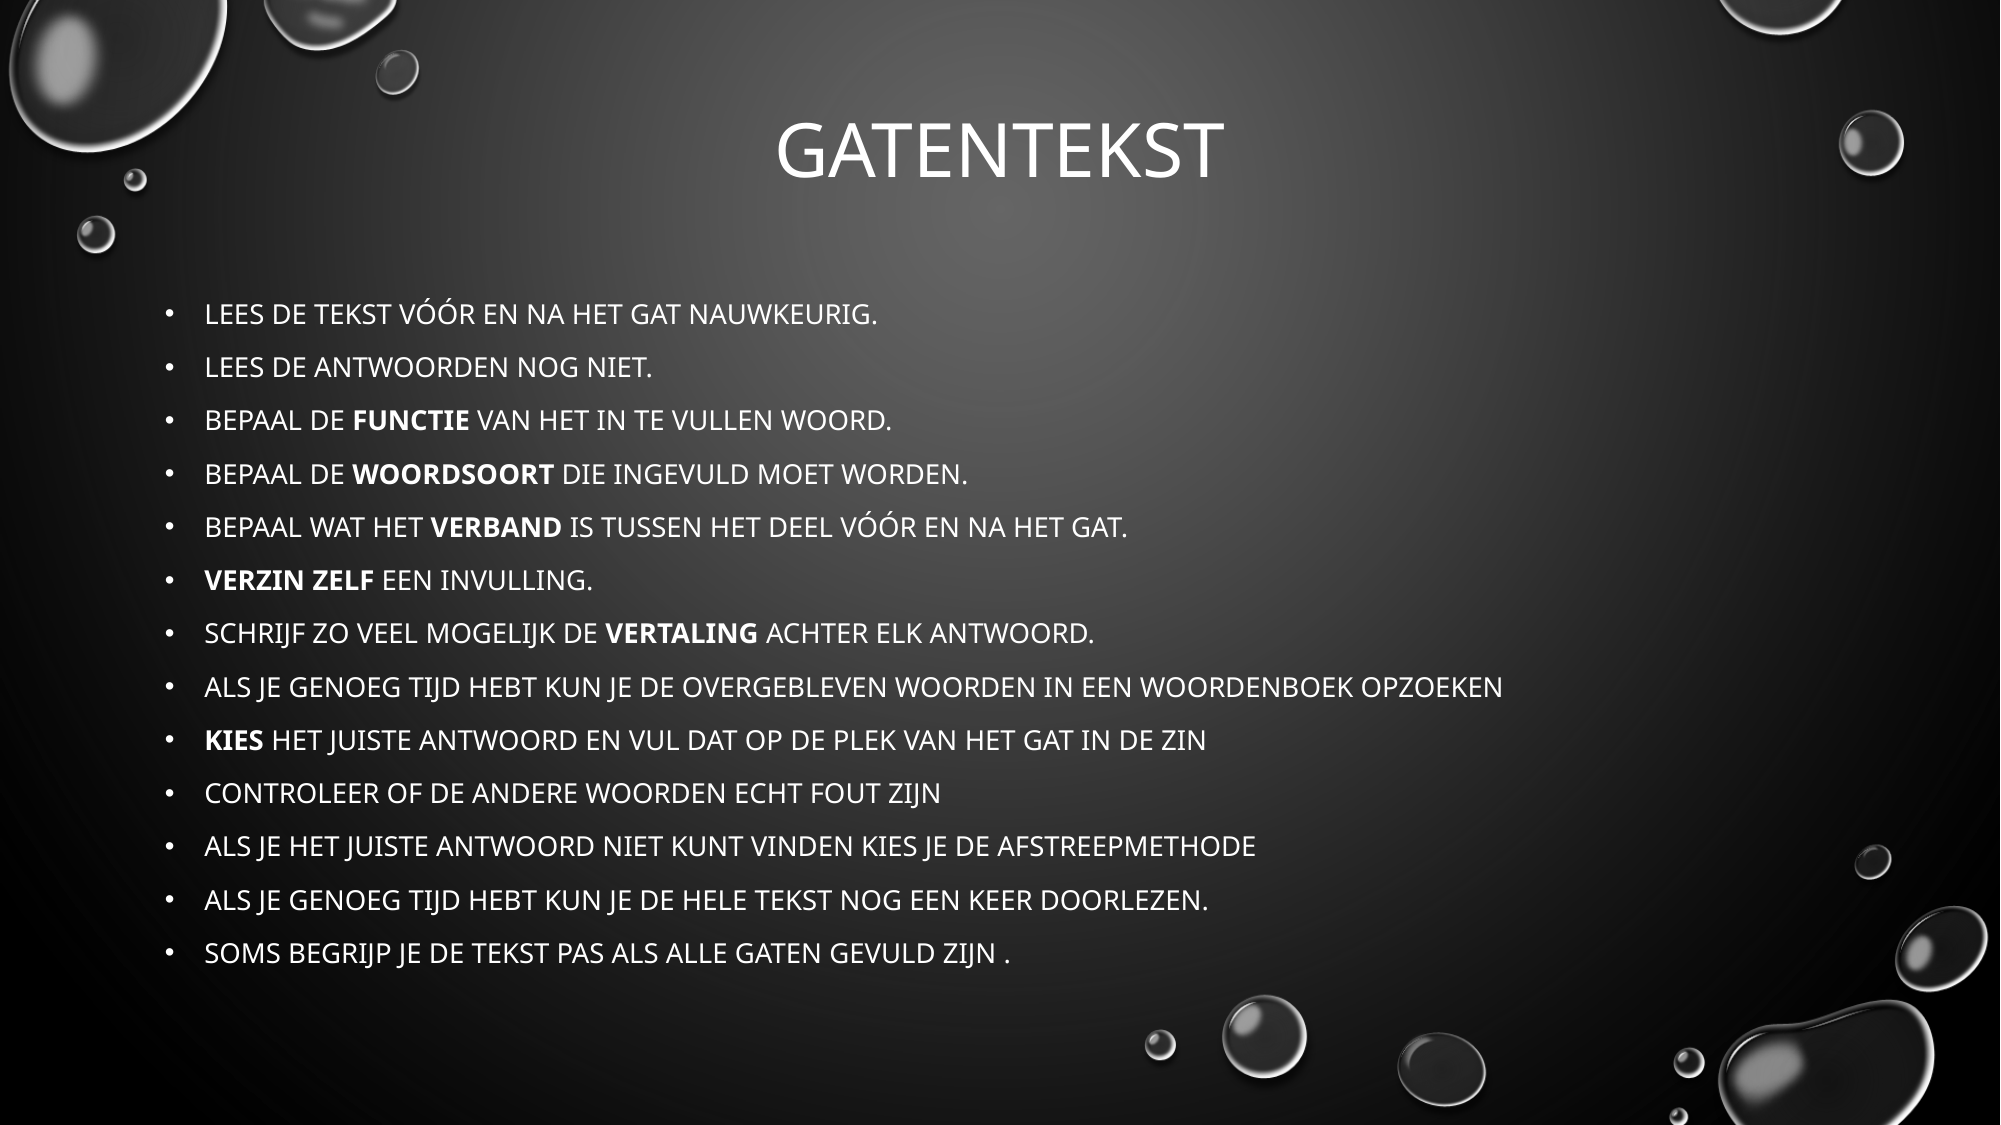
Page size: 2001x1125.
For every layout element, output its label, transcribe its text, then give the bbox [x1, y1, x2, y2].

list Lees de tekst vóór en na het gat nauwkeurig. Lees de antwoorden nog niet. Bepaal de functie van het in te vullen woord. Bepaal de woordsoort die ingevuld moet worden. Bepaal wat het verband is tussen het deel vóór en na het gat. Verzin zelf een invulling. Schrijf zo veel mogelijk de vertaling achter elk antwoord. Als je genoeg tijd hebt kun je de overgebleven woorden in een woordenboek opzoeken Kies het juiste antwoord en vul dat op de plek van het gat in de zin Controleer of de andere woorden echt fout zijn Als je het juiste antwoord niet kunt vinden kies je de afstreepmethode Als je genoeg tijd hebt kun je de hele tekst nog een keer doorlezen. Soms begrijp je de tekst pas als alle gaten gevuld zijn . [149, 282, 1850, 981]
picture [0, 0, 2000, 1125]
title gatentekst [149, 101, 1851, 205]
